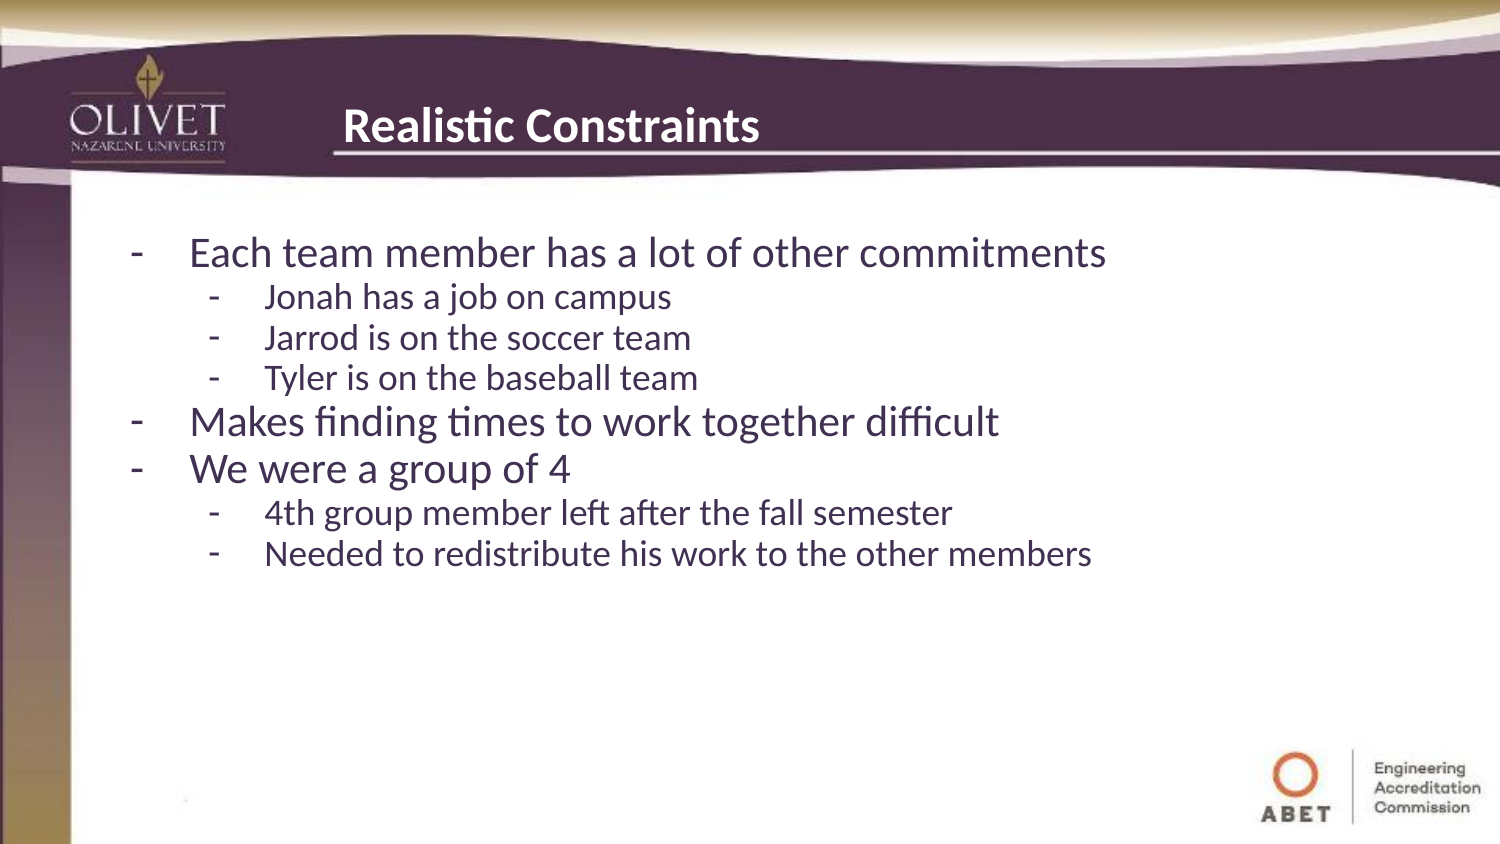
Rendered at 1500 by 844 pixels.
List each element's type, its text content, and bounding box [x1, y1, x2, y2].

list Each team member has a lot of other commitments Jonah has a job on campus Jarrod is on the soccer team Tyler is on the baseball team Makes finding times to work together difficult We were a group of 4 4th group member left after the fall semester Needed to redistribute his work to the other members [103, 224, 1397, 760]
title Realistic Constraints [331, 44, 1397, 208]
picture [0, 0, 1500, 844]
